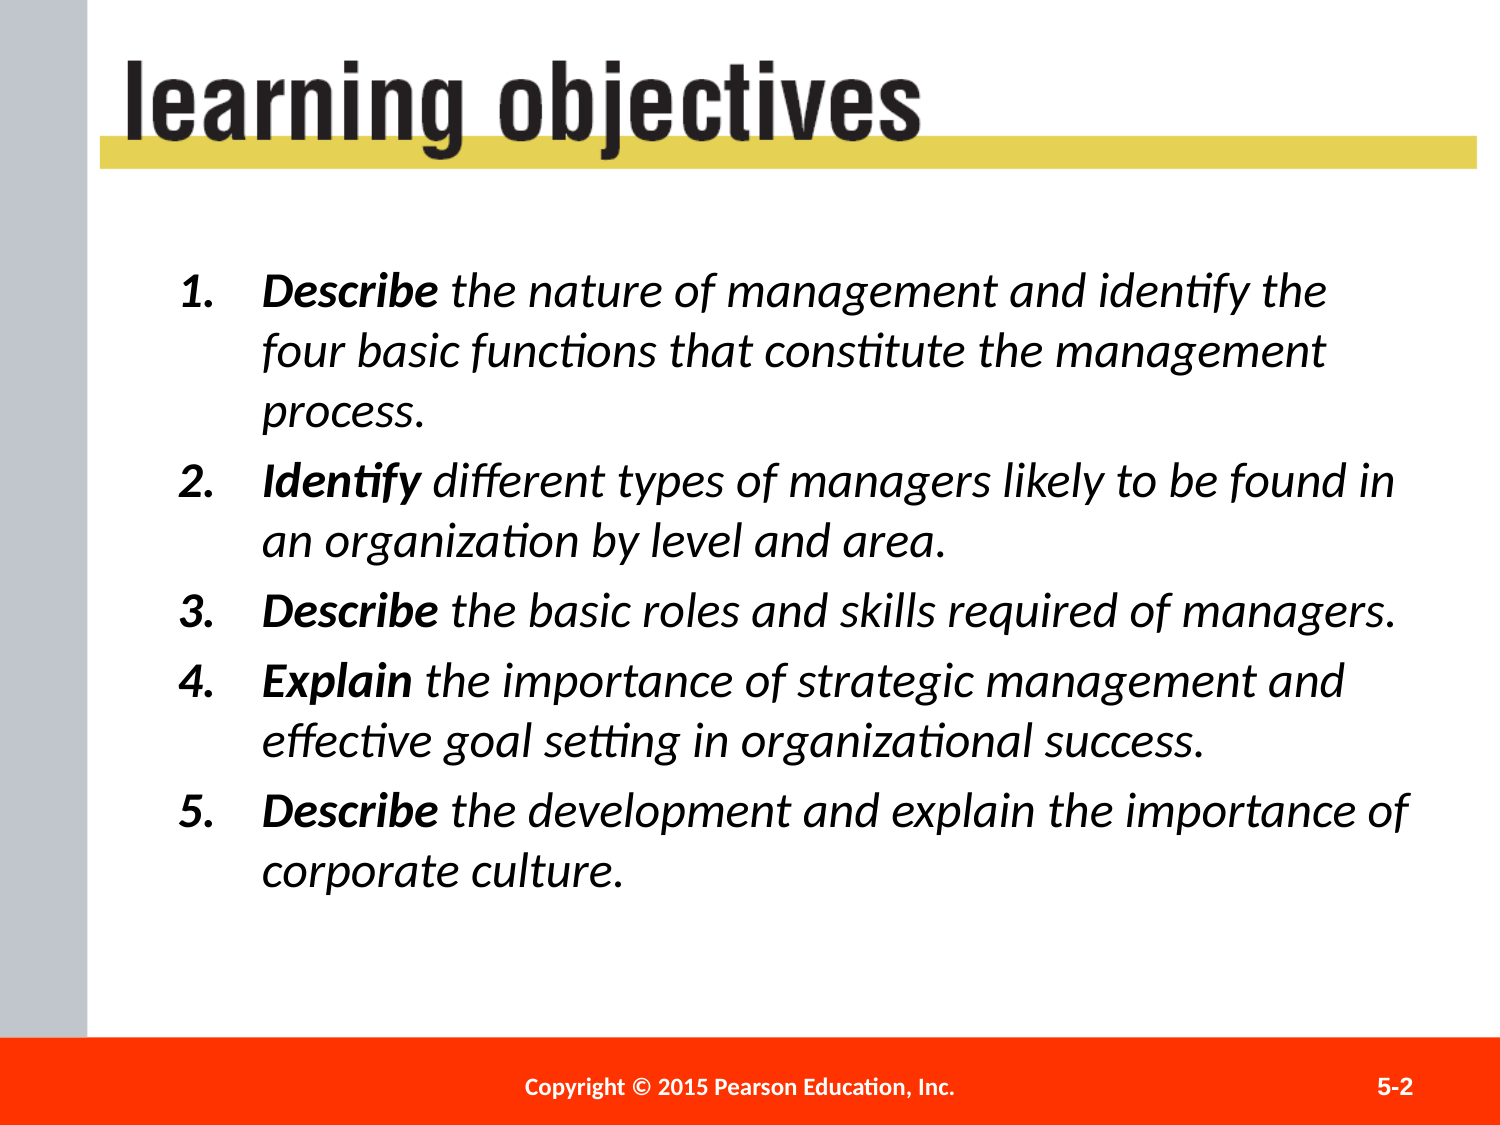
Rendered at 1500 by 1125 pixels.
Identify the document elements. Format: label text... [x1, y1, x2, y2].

list Describe the nature of management and identify the four basic functions that constitute the management process. Identify different types of managers likely to be found in an organization by level and area. Describe the basic roles and skills required of managers. Explain the importance of strategic management and effective goal setting in organizational success. Describe the development and explain the importance of corporate culture. [162, 249, 1426, 963]
